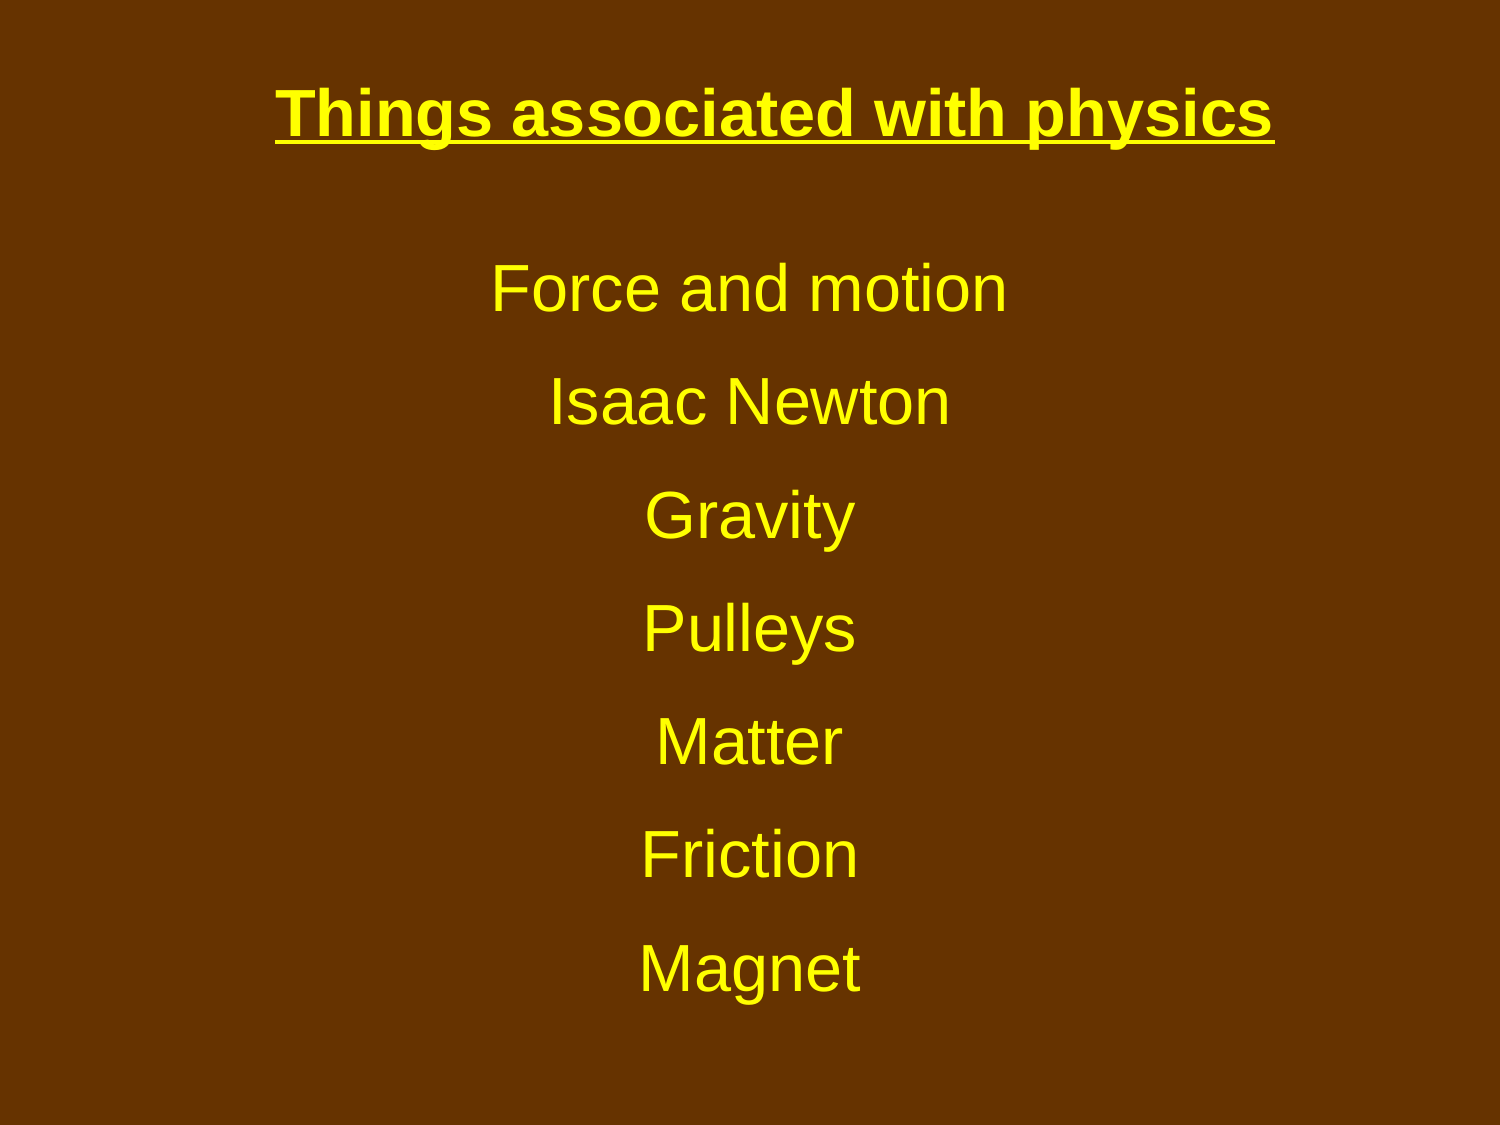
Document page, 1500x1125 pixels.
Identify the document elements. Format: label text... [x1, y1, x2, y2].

text_box Things associated with physics [75, 62, 1475, 158]
text_box Force and motion Isaac Newton Gravity Pulleys Matter Friction Magnet [50, 237, 1450, 1012]
